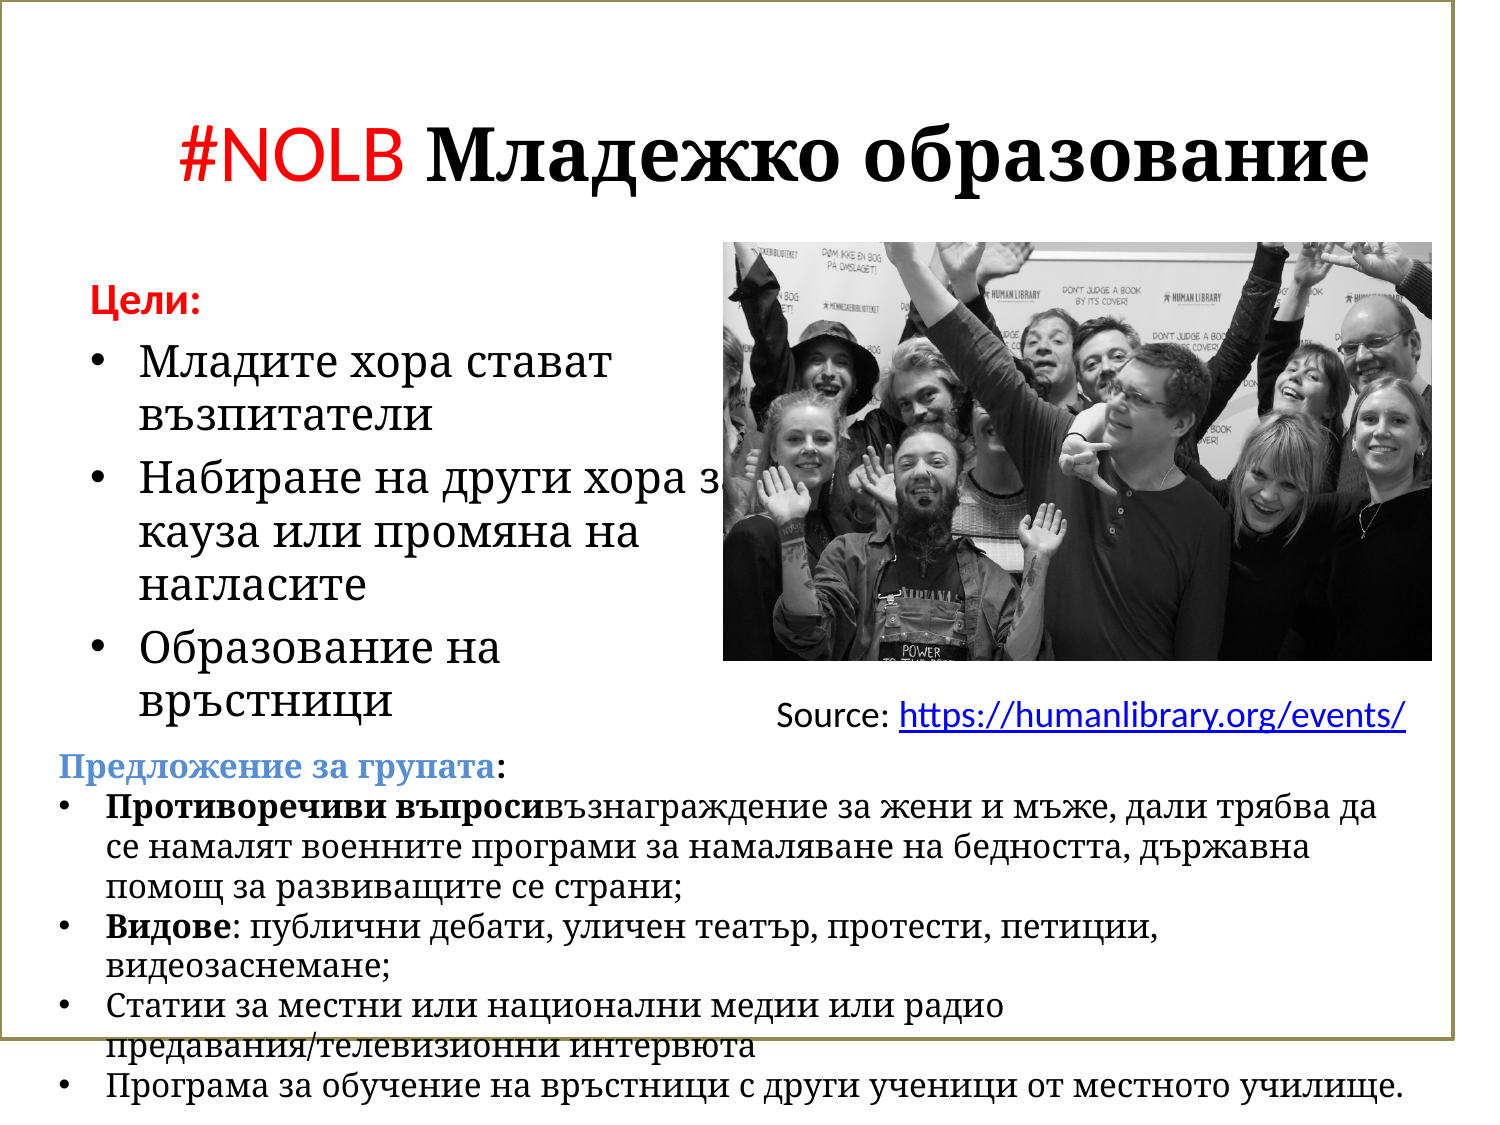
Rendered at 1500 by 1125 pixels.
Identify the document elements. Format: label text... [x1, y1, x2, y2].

text_box [0, 0, 1455, 1041]
text_box Предложение за групата: Противоречиви въпросивъзнаграждение за жени и мъже, дали трябва да се намалят военните програми за намаляване на бедността, държавна помощ за развиващите се страни; Видове: публични дебати, уличен театър, протести, петиции, видеозаснемане; Статии за местни или национални медии или радио предавания/телевизионни интервюта Програма за обучение на връстници с други ученици от местното училище. [43, 737, 1435, 1112]
text_box #NOLB Младежко образование [99, 54, 1450, 243]
picture [723, 241, 1432, 661]
list Цели: Младите хора стават възпитатели Набиране на други хора за кауза или промяна на нагласите Образование на връстници [75, 262, 762, 737]
text_box Source: https://humanlibrary.org/events/ [761, 682, 1466, 743]
